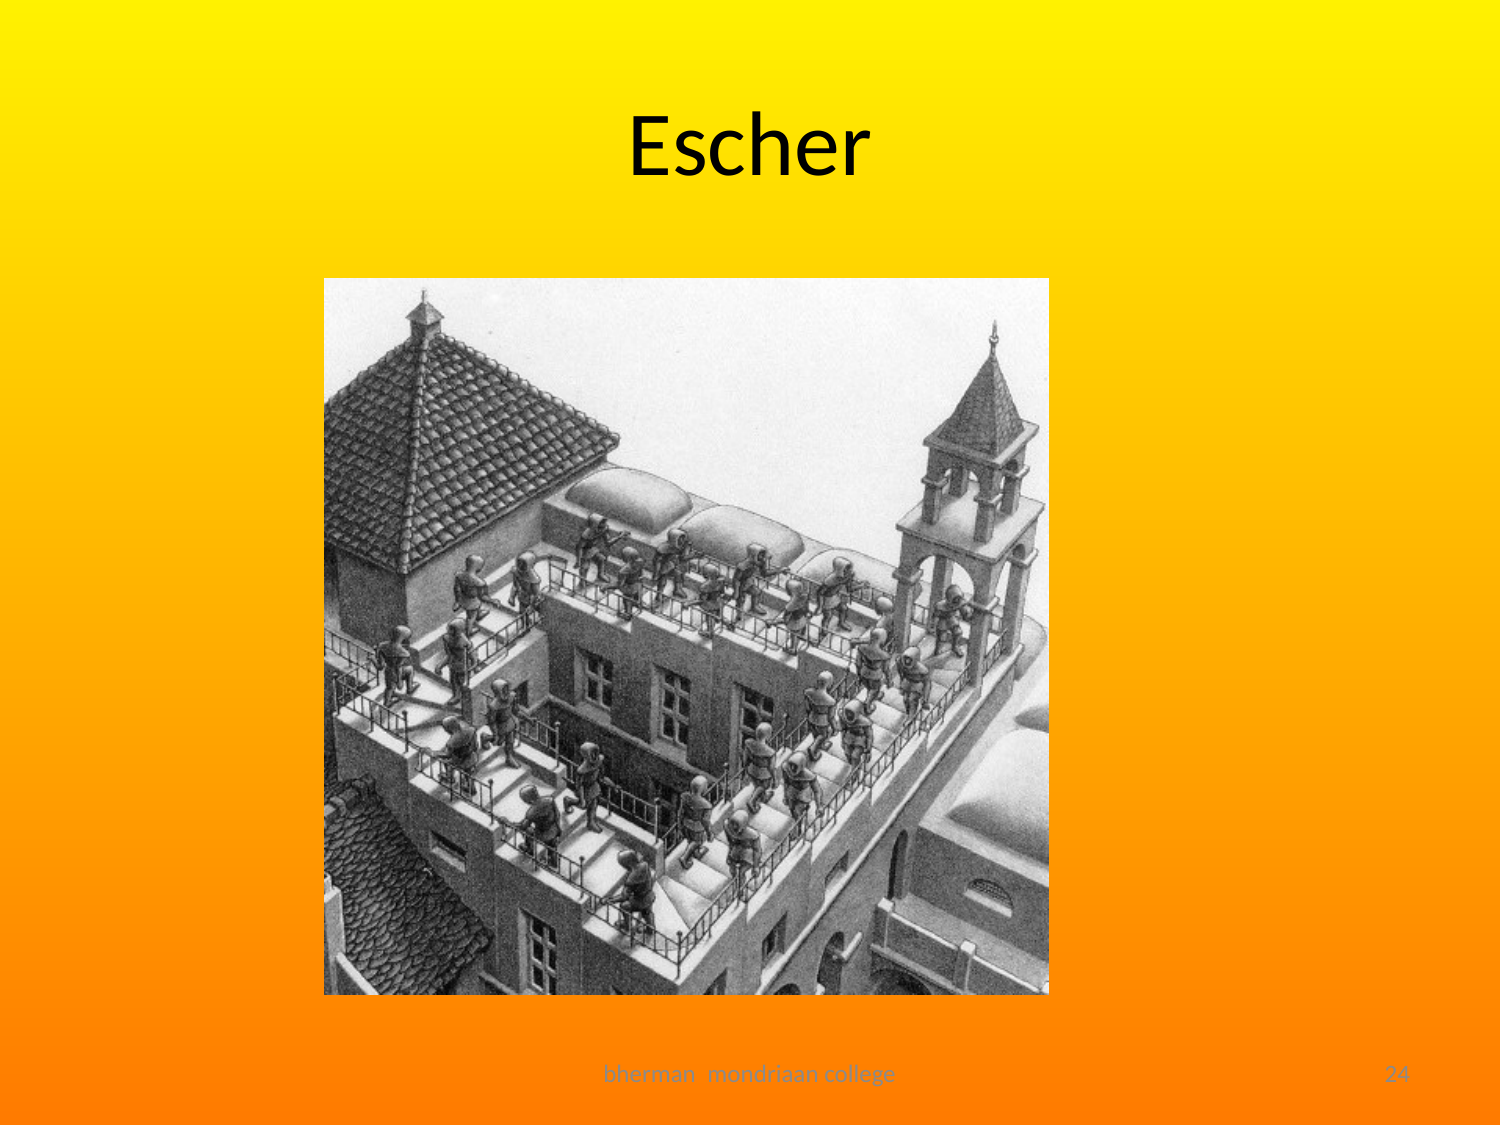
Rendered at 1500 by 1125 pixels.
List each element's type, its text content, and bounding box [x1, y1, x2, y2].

title Escher [75, 45, 1425, 233]
footer bherman mondriaan college [512, 1042, 988, 1103]
slide_number 24 [1074, 1042, 1425, 1103]
picture [324, 278, 1049, 995]
